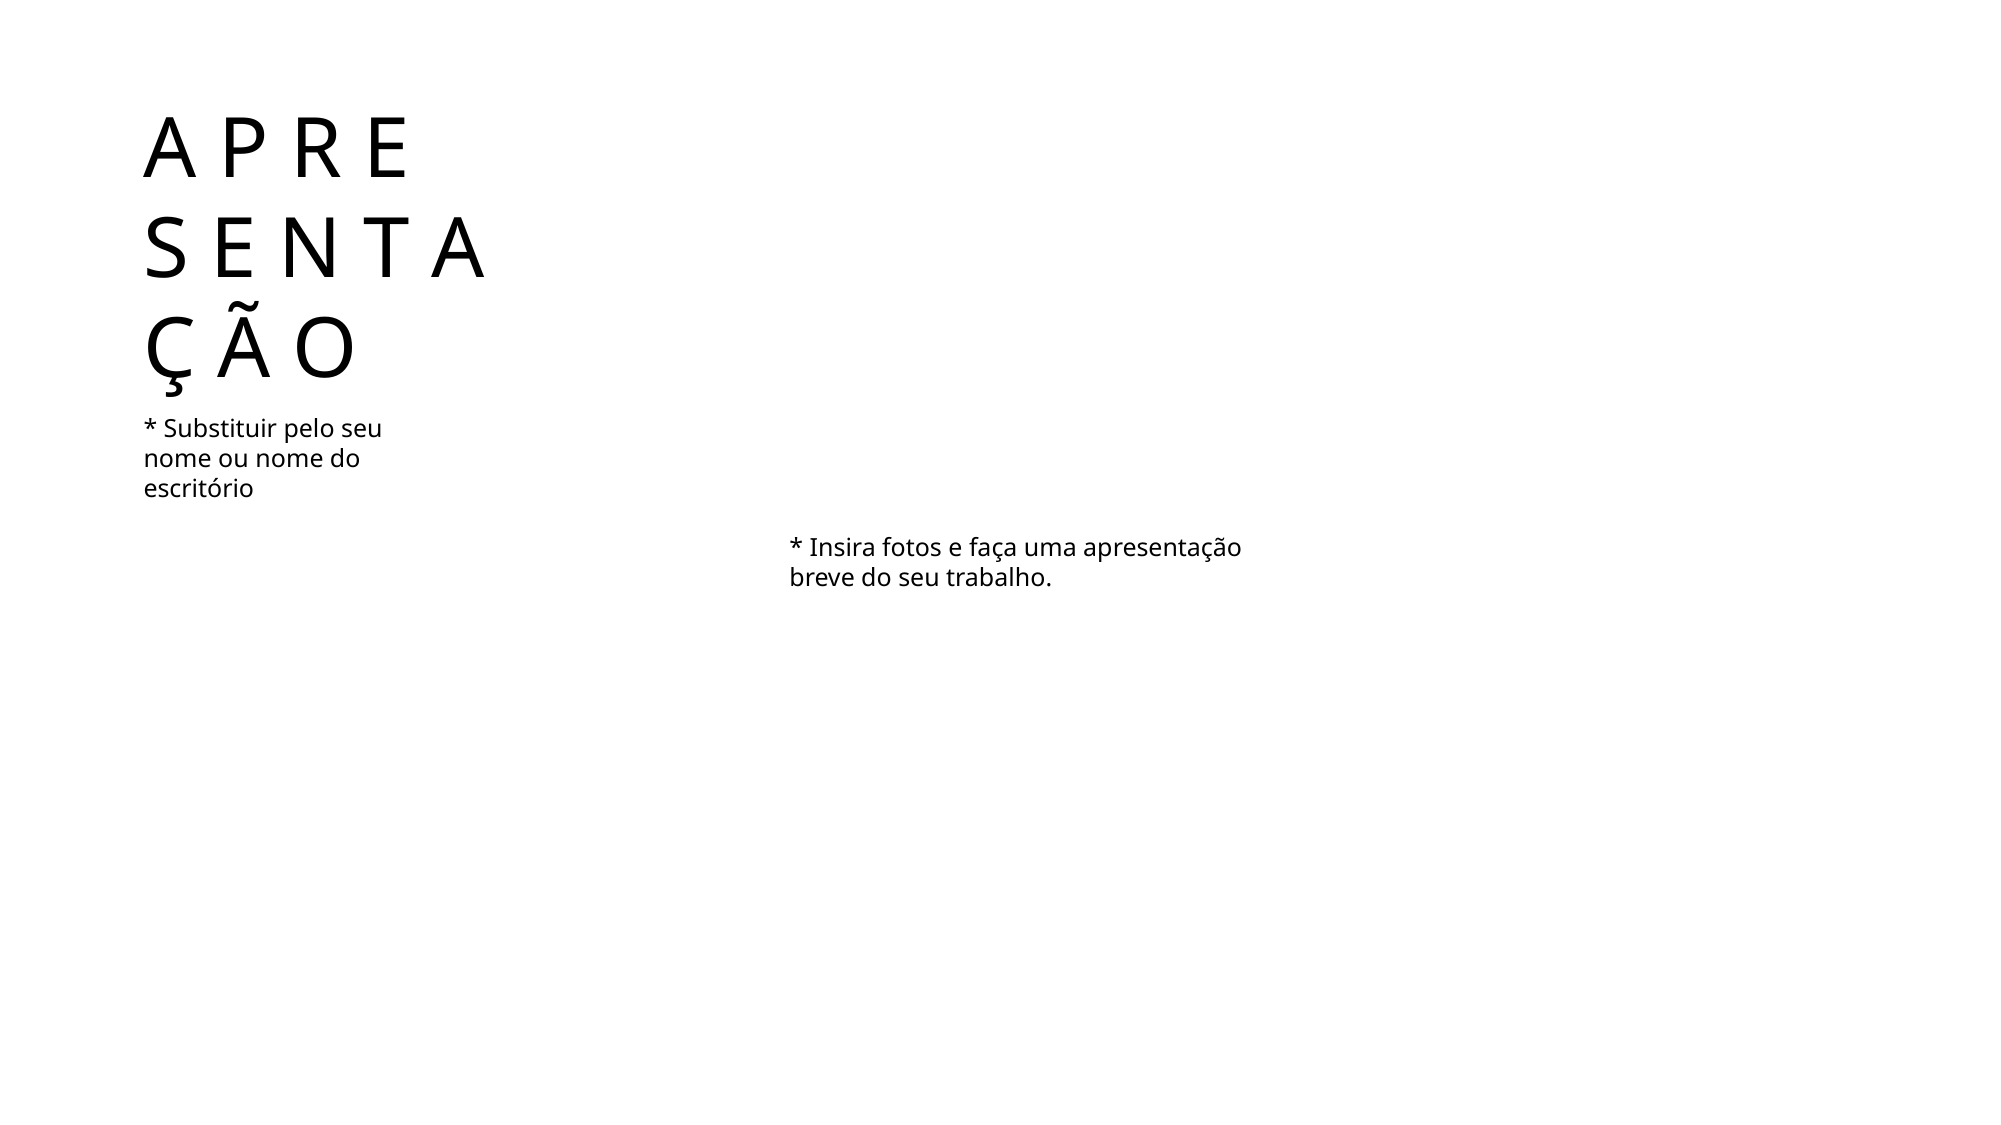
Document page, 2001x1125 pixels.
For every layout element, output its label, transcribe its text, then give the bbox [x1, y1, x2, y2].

text_box A P R E S E N T A Ç Ã O [128, 86, 528, 402]
text_box * Substituir pelo seu nome ou nome do escritório [128, 404, 456, 510]
text_box * Insira fotos e faça uma apresentação breve do seu trabalho. [774, 524, 1272, 600]
